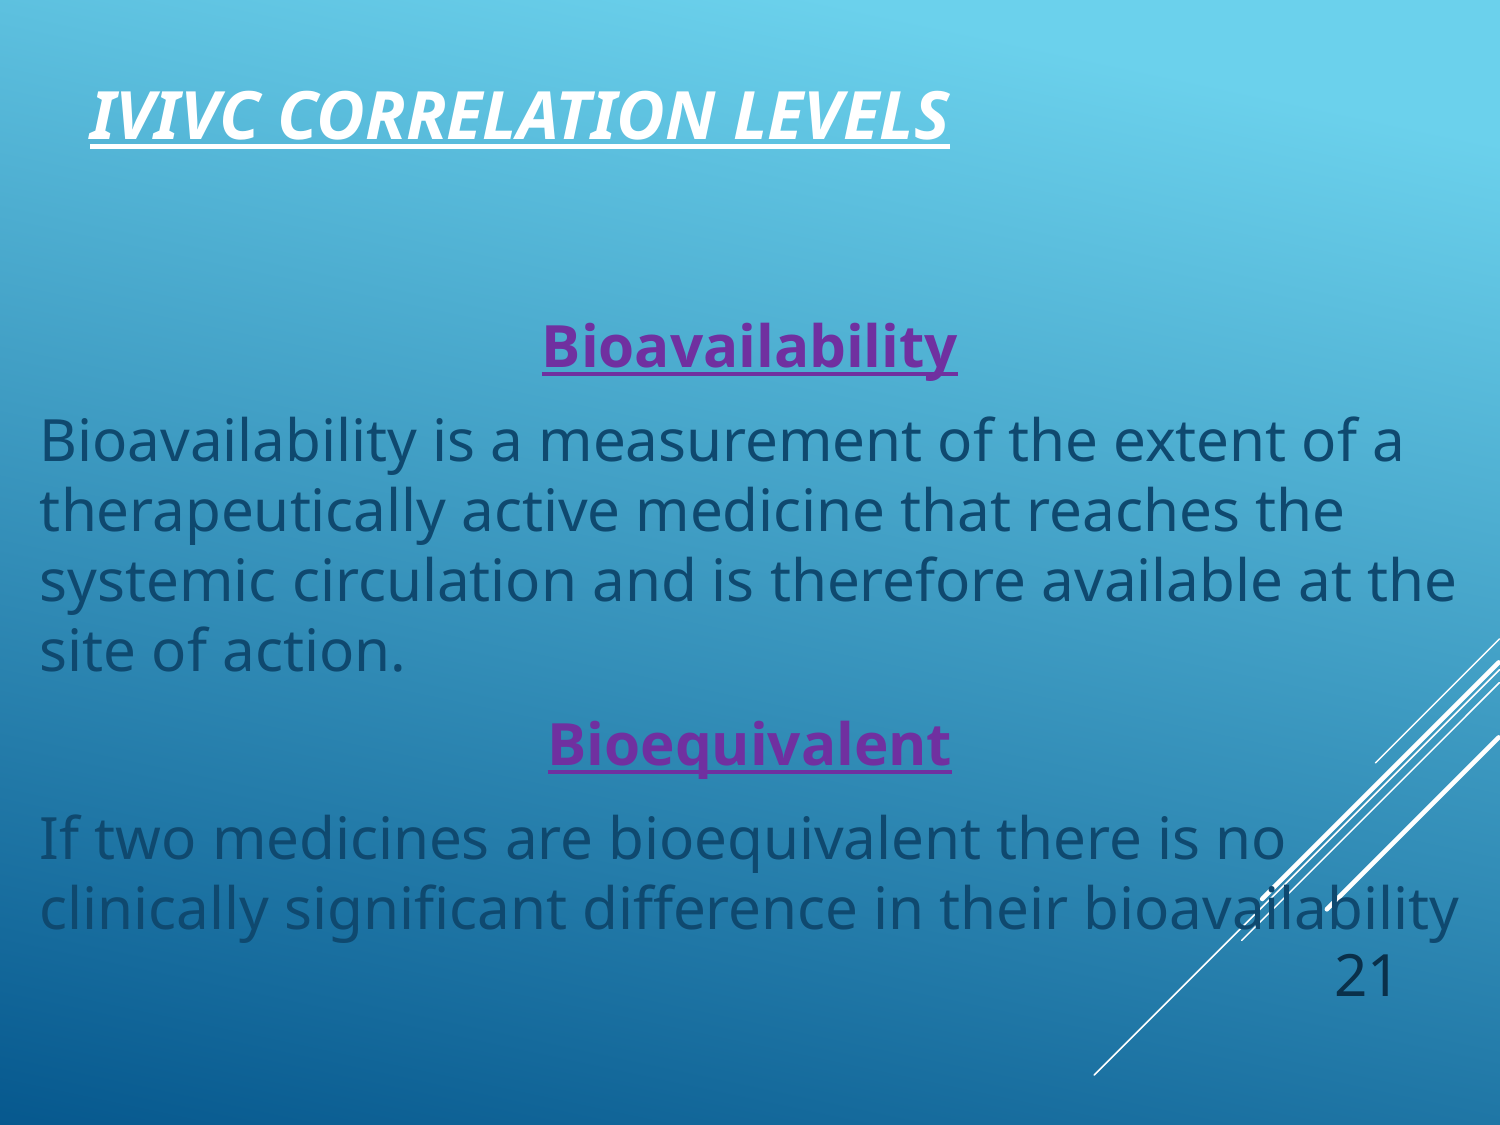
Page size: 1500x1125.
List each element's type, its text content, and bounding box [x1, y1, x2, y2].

list Bioavailability Bioavailability is a measurement of the extent of a therapeutically active medicine that reaches the systemic circulation and is therefore available at the site of action. Bioequivalent If two medicines are bioequivalent there is no clinically significant difference in their bioavailability [24, 187, 1475, 1063]
title IVIVC CORRELATION LEVELS [75, 24, 1425, 187]
slide_number 21 [1275, 915, 1416, 1025]
